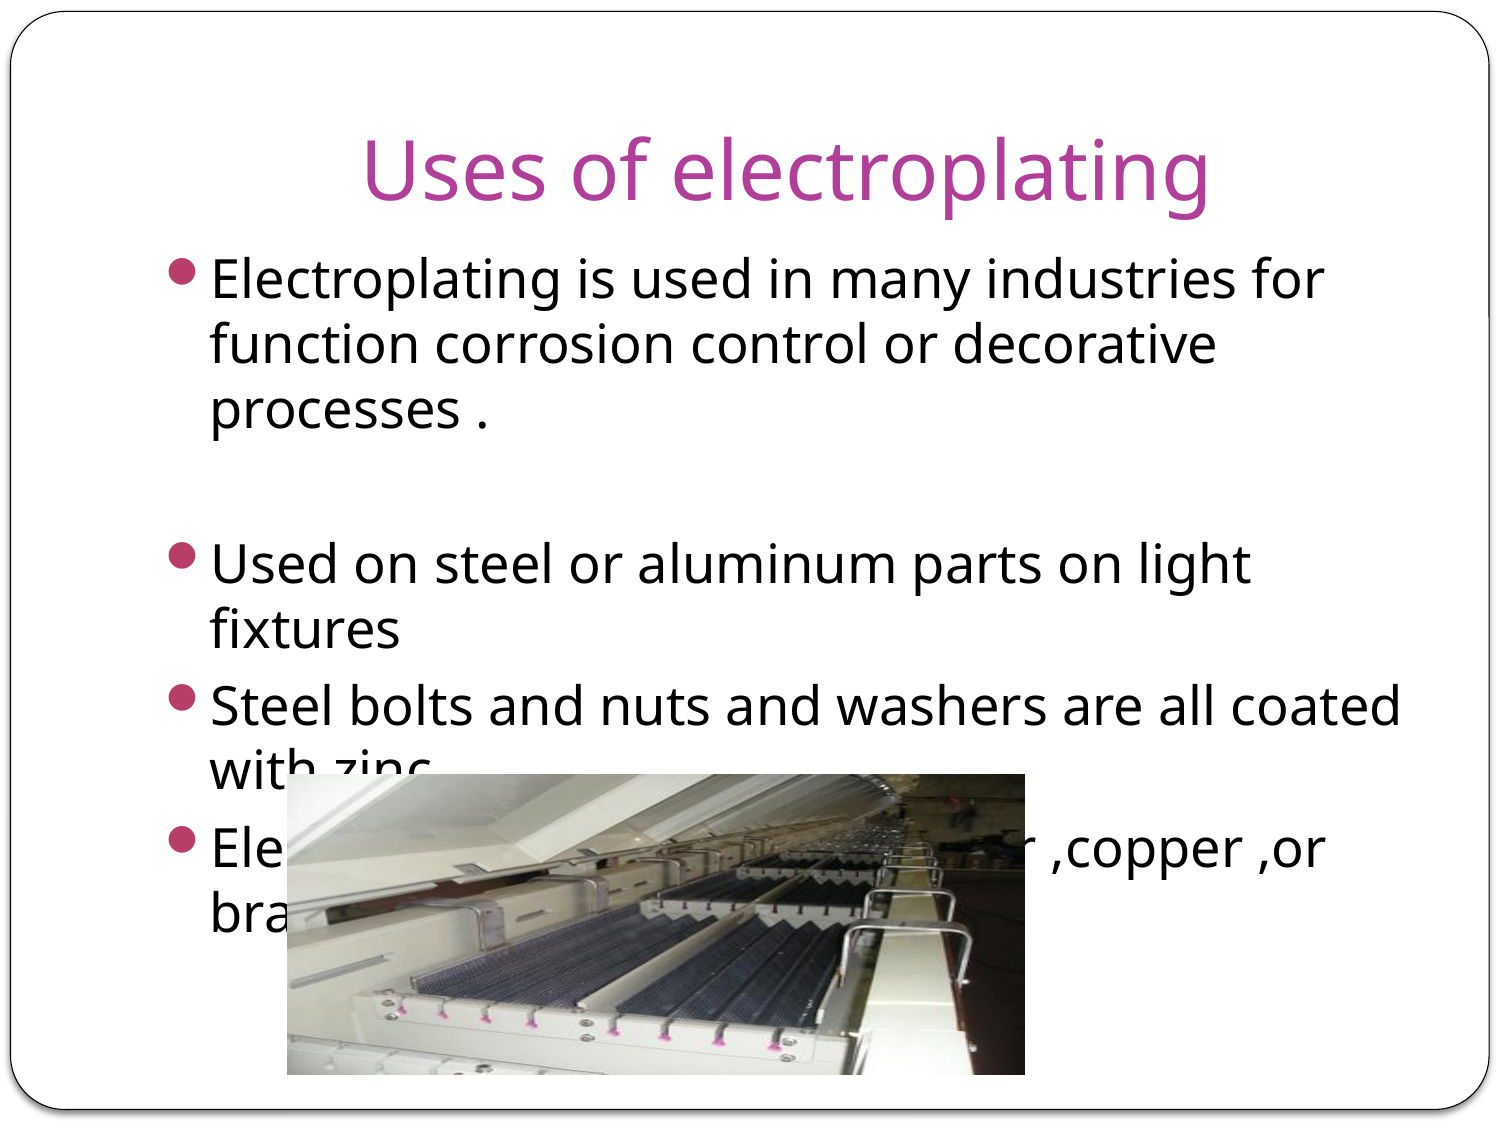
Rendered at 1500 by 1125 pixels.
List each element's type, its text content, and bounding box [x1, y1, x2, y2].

picture [287, 774, 1026, 1076]
list Electroplating is used in many industries for function corrosion control or decorative processes . Used on steel or aluminum parts on light fixtures Steel bolts and nuts and washers are all coated with zinc . Electroplating may deposit silver ,copper ,or brass into electrical connectors [150, 237, 1425, 988]
title Uses of electroplating [150, 45, 1425, 233]
